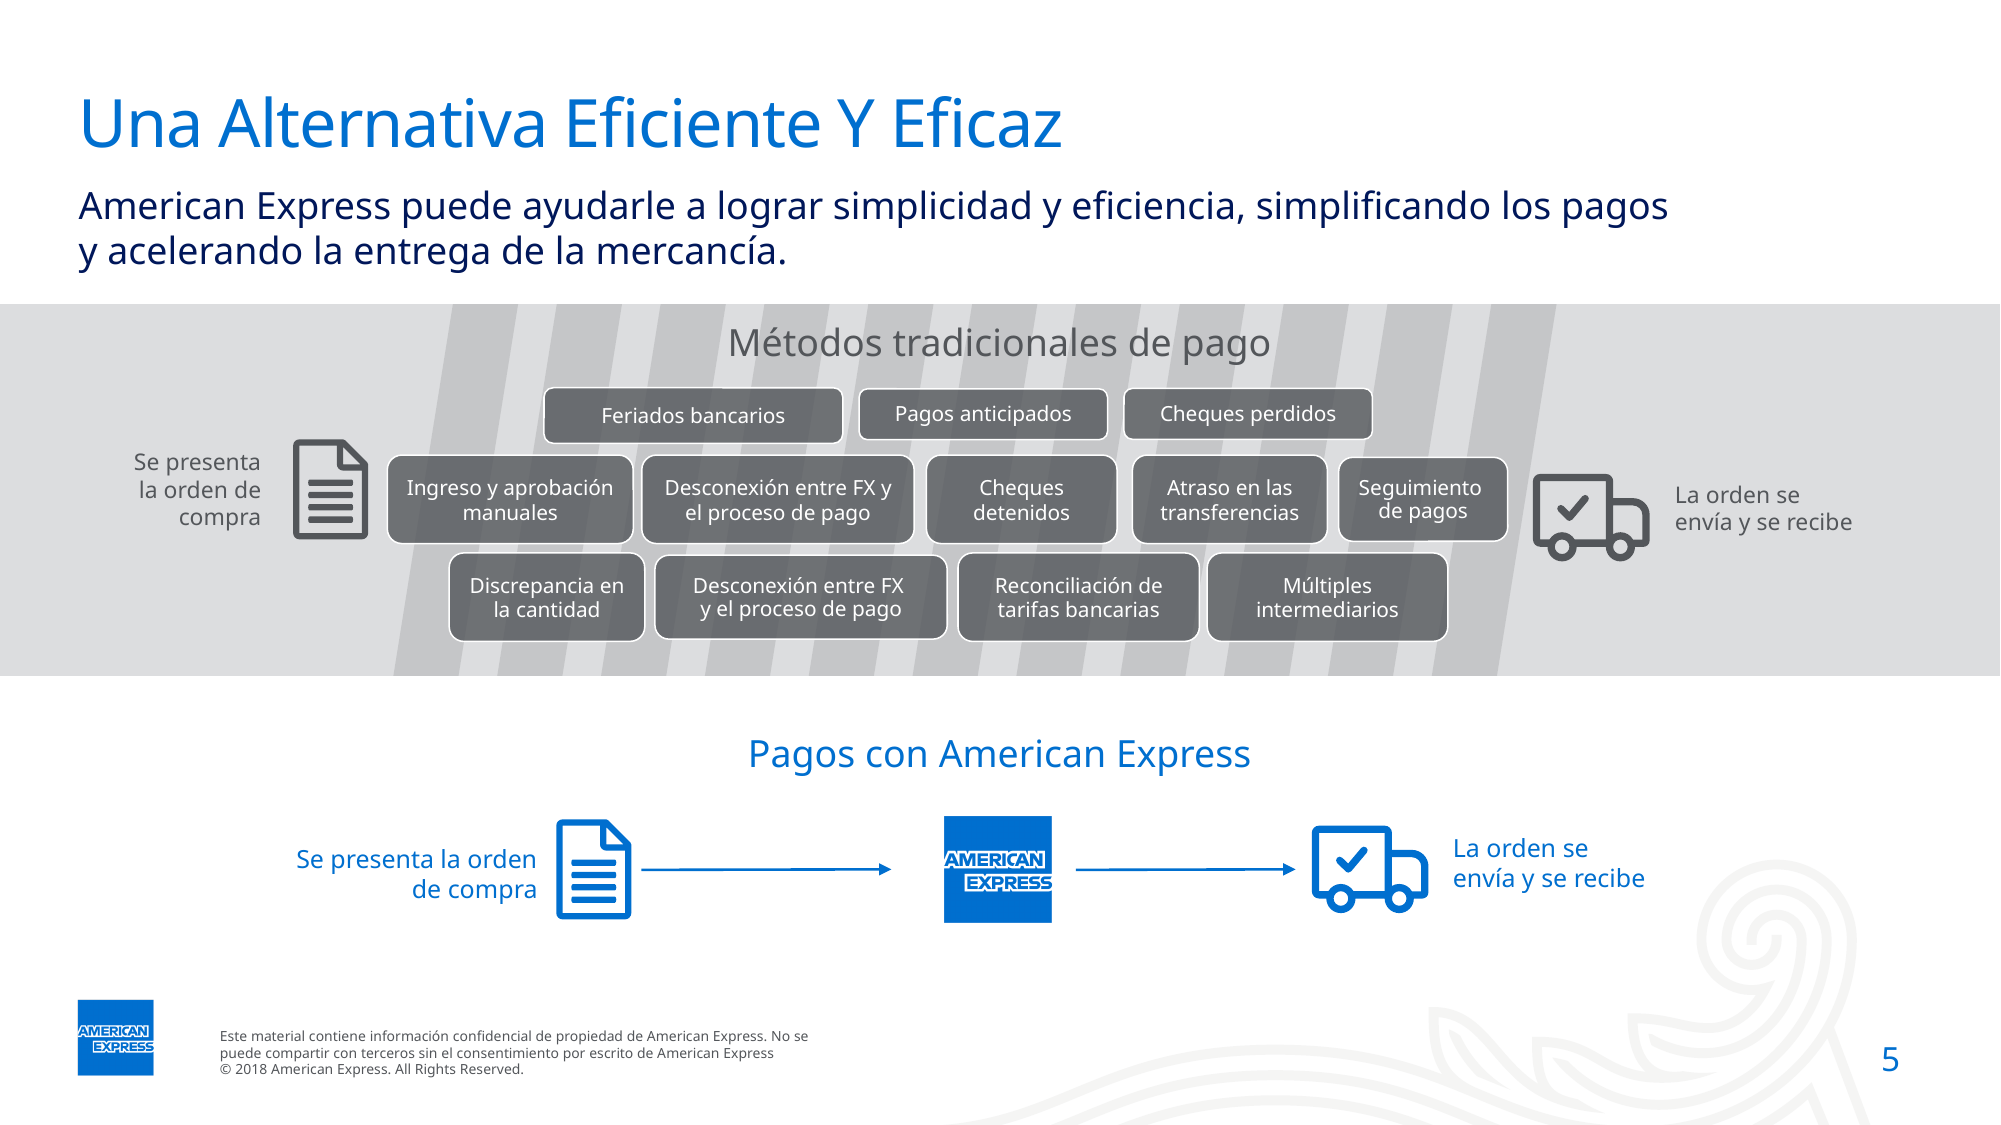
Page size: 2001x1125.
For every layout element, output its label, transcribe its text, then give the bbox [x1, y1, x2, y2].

text_box Se presenta la orden de compra [282, 843, 538, 904]
slide_number 5 [1800, 1033, 1900, 1084]
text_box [543, 384, 1373, 447]
picture [918, 790, 1078, 950]
title Una Alternativa Eficiente Y Eficaz [78, 90, 1879, 278]
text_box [449, 552, 1448, 642]
picture [65, 987, 166, 1088]
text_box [556, 819, 632, 920]
text_box Pagos con American Express [445, 722, 1555, 775]
text_box La orden se envía y se recibe [1452, 832, 1647, 893]
text_box [1311, 825, 1430, 914]
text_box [0, 304, 2000, 676]
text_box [293, 439, 369, 540]
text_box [387, 454, 1508, 545]
